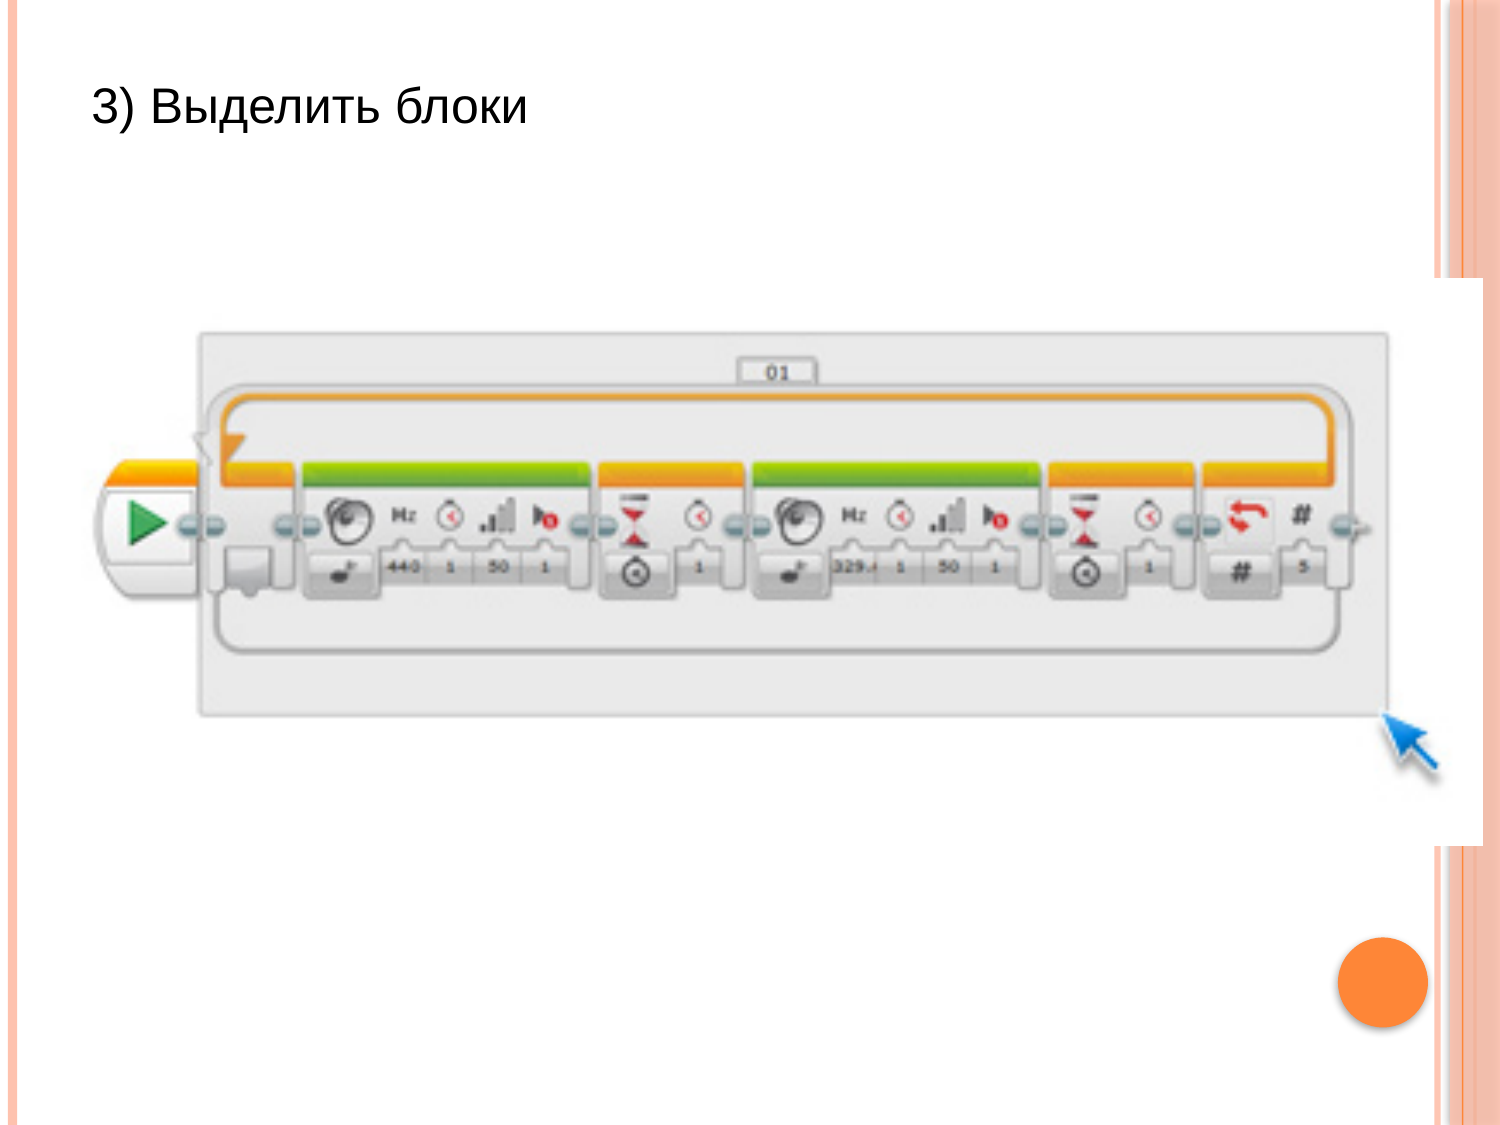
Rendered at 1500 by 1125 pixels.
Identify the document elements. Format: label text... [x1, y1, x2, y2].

picture [52, 278, 1483, 847]
list 3) Выделить блоки [76, 66, 1267, 178]
